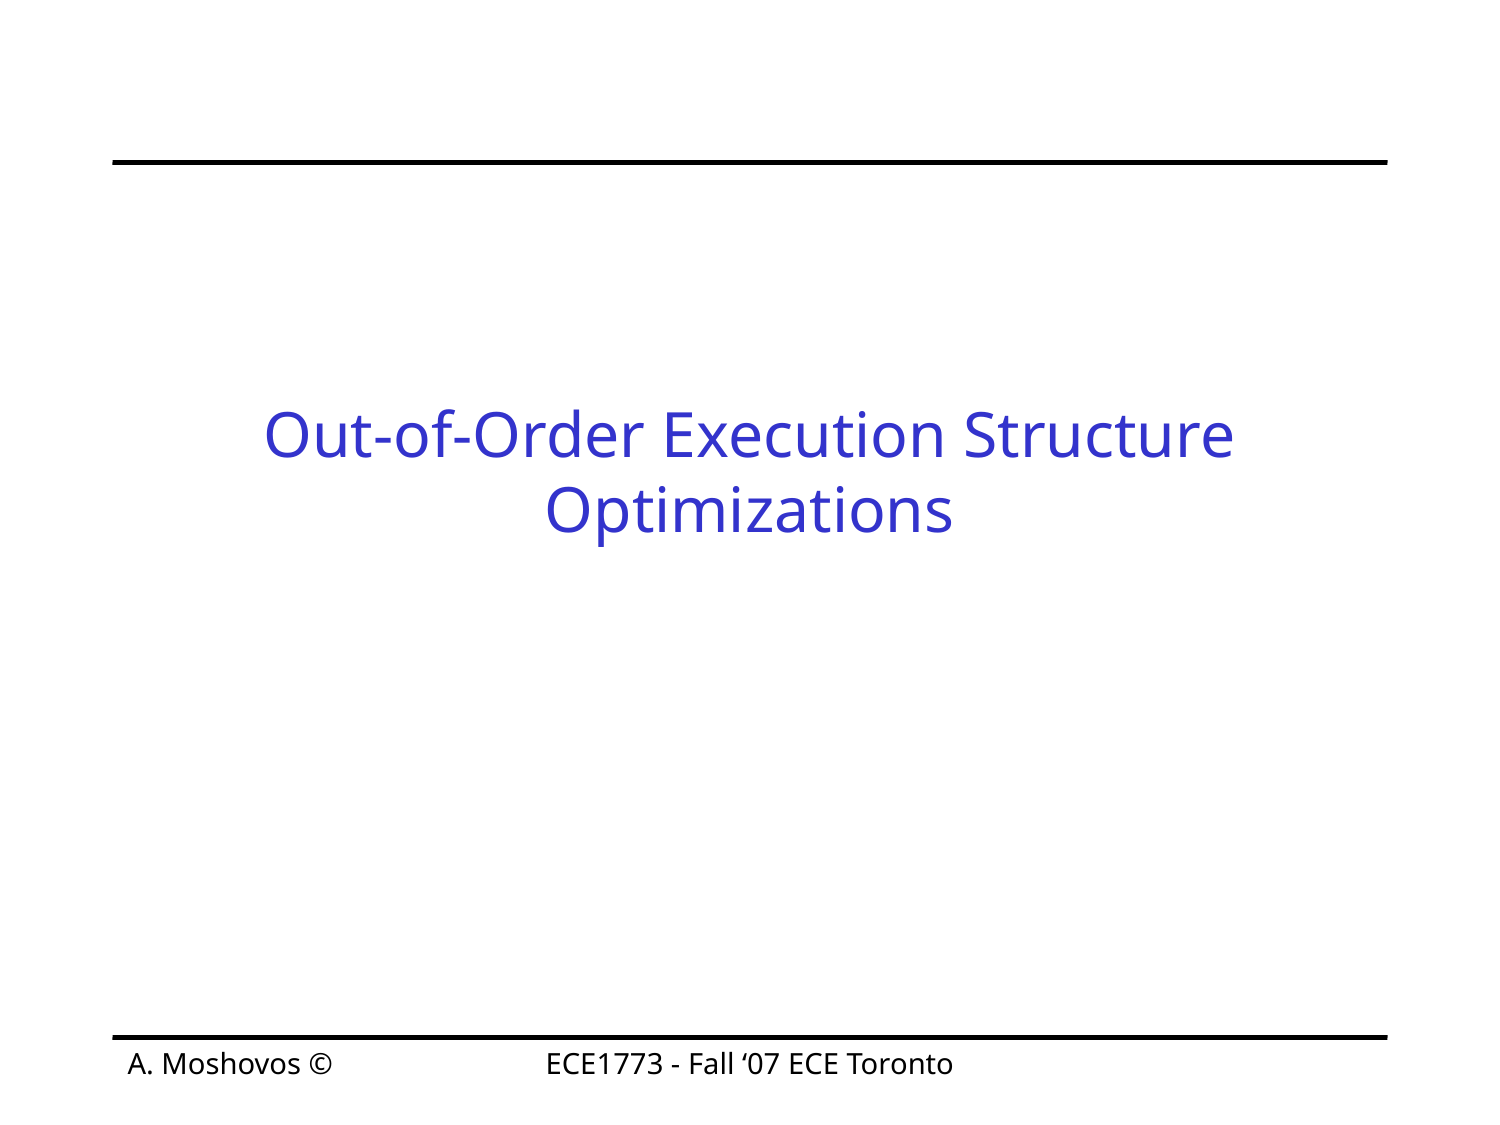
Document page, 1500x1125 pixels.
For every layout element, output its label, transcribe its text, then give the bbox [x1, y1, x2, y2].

slide_number A. Moshovos © [112, 1037, 426, 1101]
title Out-of-Order Execution Structure Optimizations [112, 349, 1388, 591]
footer ECE1773 - Fall ‘07 ECE Toronto [487, 1037, 1013, 1101]
